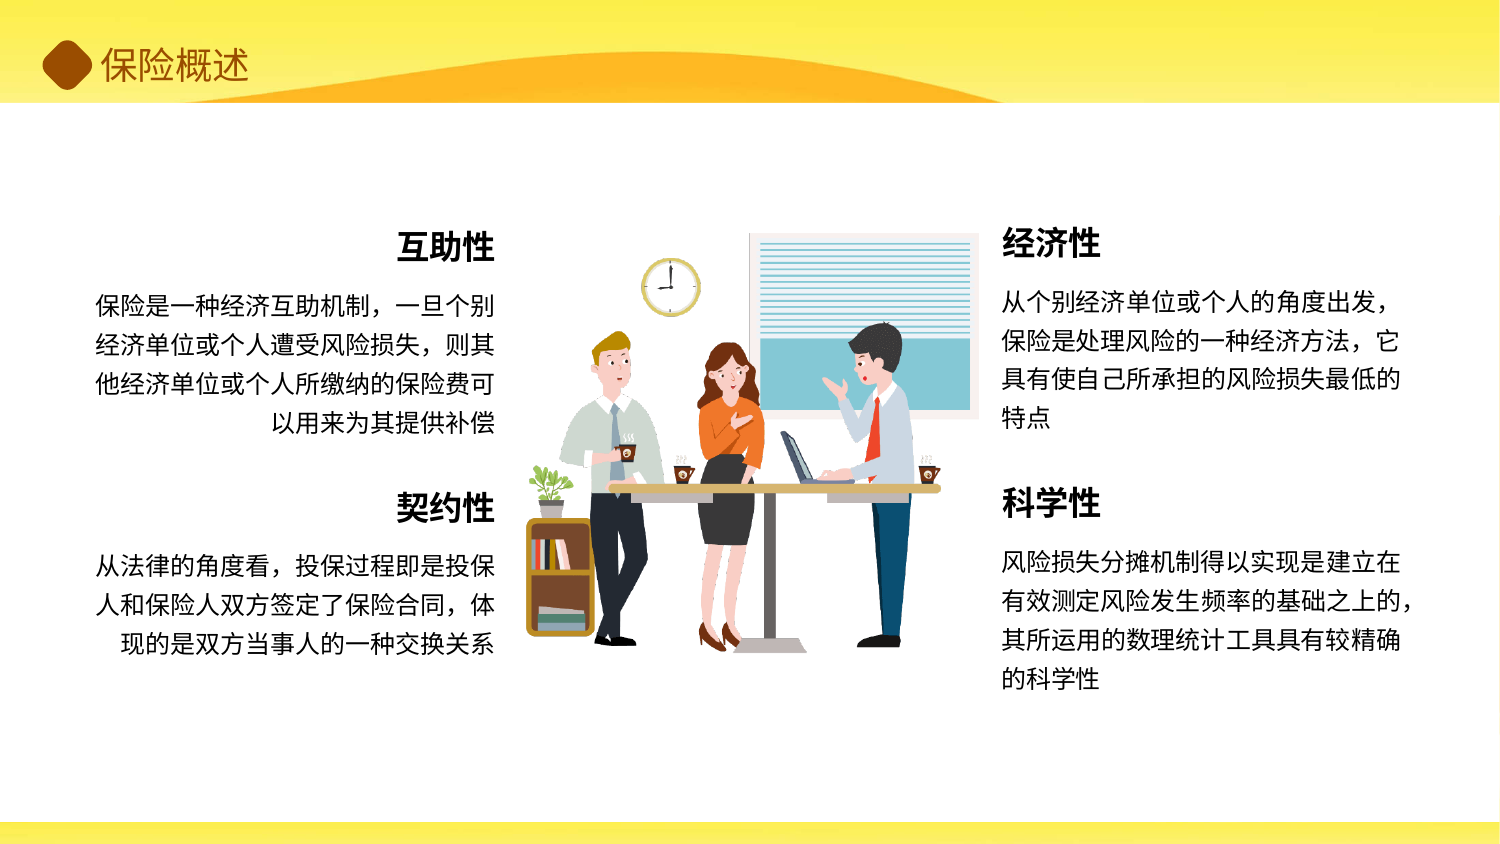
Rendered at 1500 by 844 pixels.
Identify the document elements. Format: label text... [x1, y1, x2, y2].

text_box 从个别经济单位或个人的角度出发，保险是处理风险的一种经济方法，它具有使自己所承担的风险损失最低的特点 [1018, 269, 1430, 441]
text_box 保险是一种经济互助机制，一旦个别经济单位或个人遭受风险损失，则其他经济单位或个人所缴纳的保险费可以用来为其提供补偿 [66, 274, 486, 445]
text_box 风险损失分摊机制得以实现是建立在有效测定风险发生频率的基础之上的，其所运用的数理统计工具具有较精确的科学性 [1018, 530, 1430, 701]
picture [0, 822, 1500, 844]
text_box 从法律的角度看，投保过程即是投保人和保险人双方签定了保险合同，体现的是双方当事人的一种交换关系 [66, 534, 486, 667]
picture [486, 202, 1018, 734]
text_box 互助性 [100, 219, 486, 274]
picture [0, 0, 1500, 102]
text_box 经济性 [1018, 214, 1398, 270]
text_box 契约性 [100, 479, 486, 535]
text_box 科学性 [1018, 475, 1398, 530]
